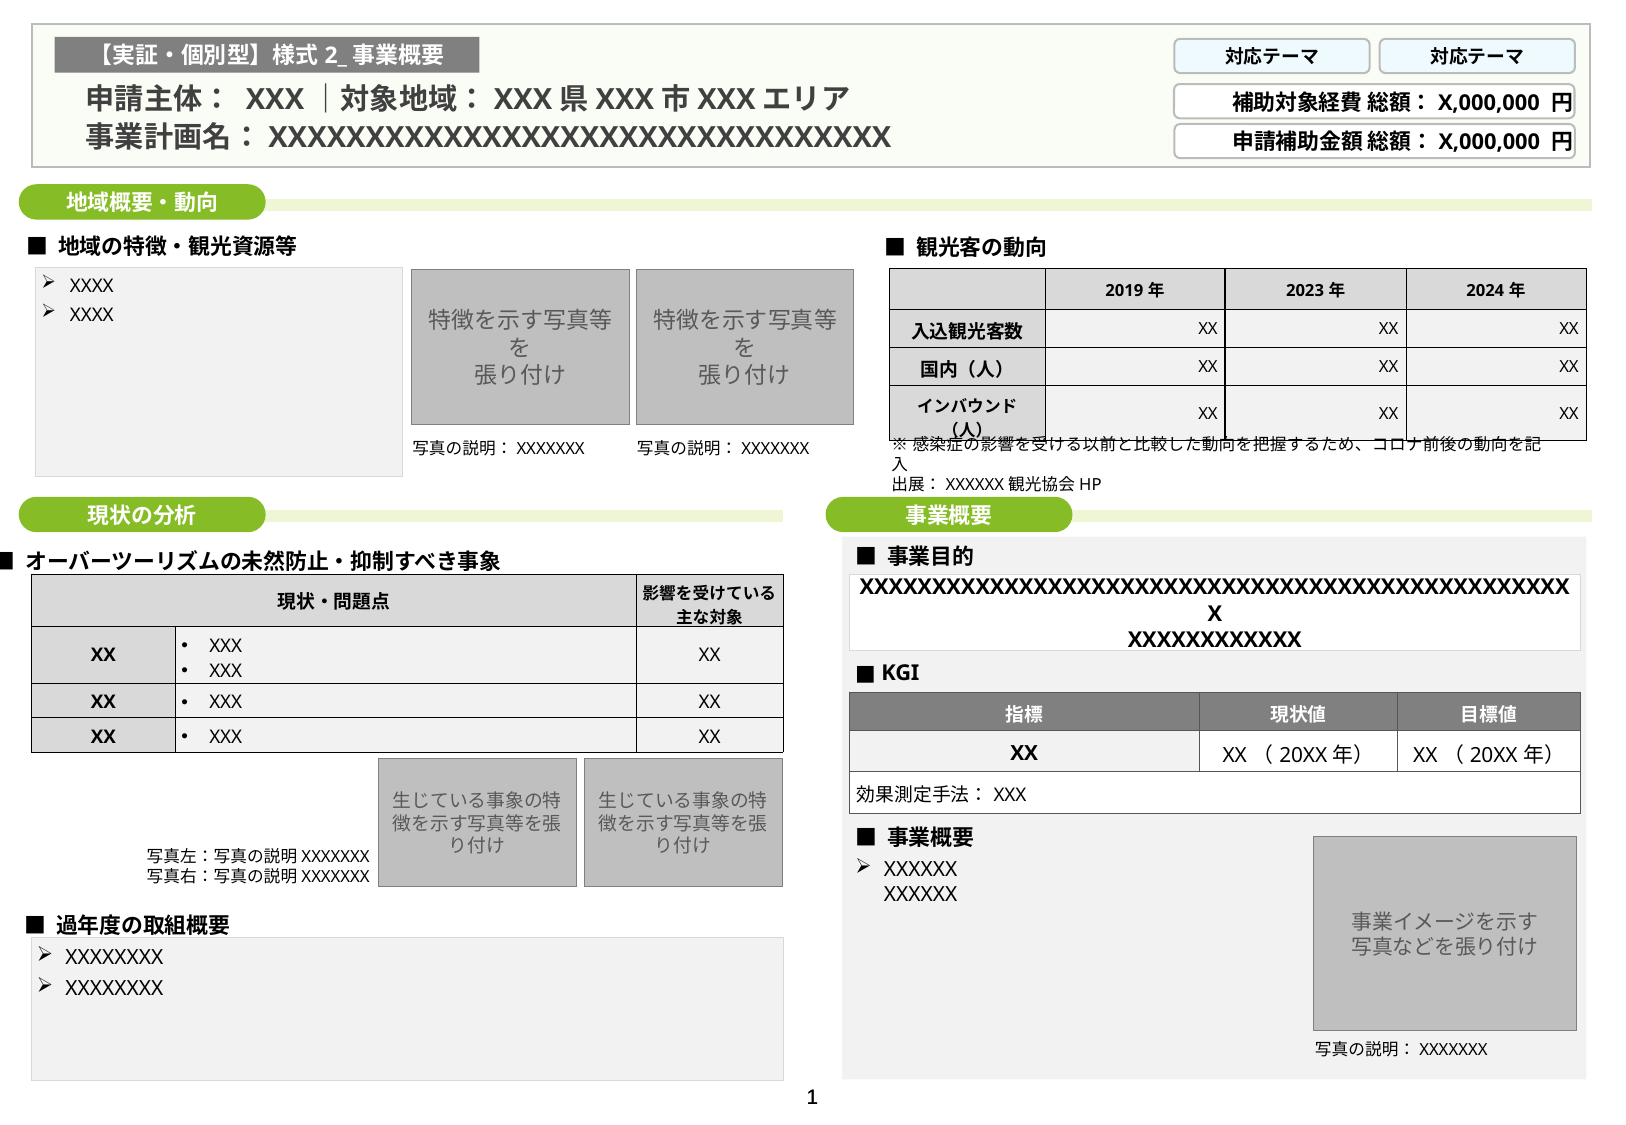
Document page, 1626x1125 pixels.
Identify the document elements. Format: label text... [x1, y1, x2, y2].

table_cell XX [1046, 386, 1224, 428]
text_box ■ 事業概要 [849, 818, 1048, 850]
text_box 申請補助金額 総額：X,000,000 円 [1174, 123, 1575, 159]
table_cell インバウンド（人） [890, 386, 1045, 428]
table_cell XX [637, 684, 783, 717]
table_cell XX [1407, 310, 1586, 347]
table_cell XX [1046, 310, 1224, 347]
text_box 事業イメージを示す 写真などを張り付け [1313, 836, 1577, 1031]
table_cell XX [637, 718, 783, 752]
table_cell XX [1226, 386, 1406, 428]
table_cell 効果測定手法：XXX [850, 772, 1580, 813]
table_header 現状・問題点 [32, 575, 636, 626]
table_cell 国内（人） [890, 348, 1045, 385]
table_cell XXX [176, 718, 636, 752]
table_cell XX [1407, 348, 1586, 385]
text_box 地域概要・動向 [16, 182, 268, 222]
text_box 生じている事象の特徴を示す写真等を張り付け [378, 758, 576, 887]
text_box ■ 事業目的 [849, 536, 1048, 573]
table_cell XXX [176, 684, 636, 717]
text_box XXXXXX XXXXXX [849, 850, 1304, 1074]
table_header [890, 269, 1045, 309]
text_box ■ 地域の特徴・観光資源等 [14, 222, 310, 266]
table_cell XX [850, 731, 1199, 771]
text_box XXXXXXXXXXXXXXXXXXXXXXXXXXXXXXXXXXXXXXXXXXXXXXXXXX XXXXXXXXXXXX [849, 574, 1581, 651]
text_box 特徴を示す写真等を 張り付け [411, 269, 630, 425]
text_box 生じている事象の特徴を示す写真等を張り付け [584, 758, 782, 887]
text_box [842, 536, 1587, 1080]
table_header 2019年 [1046, 269, 1224, 309]
text_box ※感染症の影響を受ける以前と比較した動向を把握するため、コロナ前後の動向を記入 出展：XXXXXX観光協会HP [879, 428, 1555, 500]
text_box 申請主体： XXX｜対象地域：XXX県XXX市XXXエリア [85, 73, 205, 109]
table_header 現状値 [1200, 693, 1397, 730]
text_box 対応テーマ [1174, 38, 1370, 74]
text_box 事業概要 [823, 494, 1075, 535]
table_cell XX（20XX年） [1200, 731, 1397, 771]
table_header 目標値 [1398, 693, 1580, 730]
table_header 指標 [850, 693, 1199, 730]
table_cell XX [1407, 386, 1586, 440]
text_box ■ オーバーツーリズムの未然防止・抑制すべき事象 [0, 536, 514, 580]
table_cell XX [637, 627, 783, 683]
table_header 影響を受けている 主な対象 [637, 575, 783, 626]
table_cell XXX XXX [176, 627, 636, 683]
table_cell XX [1226, 310, 1406, 347]
table_cell XX [32, 684, 175, 717]
table_cell 入込観光客数 [890, 310, 1045, 347]
text_box 事業計画名：XXXXXXXXXXXXXXXXXXXXXXXXXXXXXXXX [85, 109, 205, 162]
text_box 対応テーマ [1379, 38, 1575, 74]
text_box 【実証・個別型】様式2_事業概要 [54, 36, 480, 73]
table_cell XX [1226, 348, 1406, 385]
table_cell XX [32, 718, 175, 752]
text_box ■ 過年度の取組概要 [12, 900, 643, 944]
text_box 現状の分析 [16, 494, 268, 535]
text_box 写真の説明：XXXXXXX [1304, 1033, 1530, 1065]
text_box [32, 24, 1591, 167]
text_box 写真左：写真の説明XXXXXXX 写真右：写真の説明XXXXXXX [52, 840, 382, 892]
table_cell XX [1046, 348, 1224, 385]
text_box ■ KGI [849, 652, 1048, 688]
table_header 2023年 [1226, 269, 1406, 309]
table_header 2024年 [1407, 269, 1586, 309]
text_box XXXX XXXX [35, 267, 403, 477]
text_box 写真の説明：XXXXXXX [400, 431, 624, 464]
text_box 特徴を示す写真等を 張り付け [636, 269, 854, 425]
text_box 写真の説明：XXXXXXX [624, 431, 874, 464]
text_box 補助対象経費 総額：X,000,000 円 [1173, 84, 1575, 119]
table_cell XX [32, 627, 175, 683]
table_cell XX（20XX年） [1398, 731, 1580, 771]
text_box XXXXXXXX XXXXXXXX [31, 937, 784, 1081]
text_box ■ 観光客の動向 [872, 222, 1504, 266]
